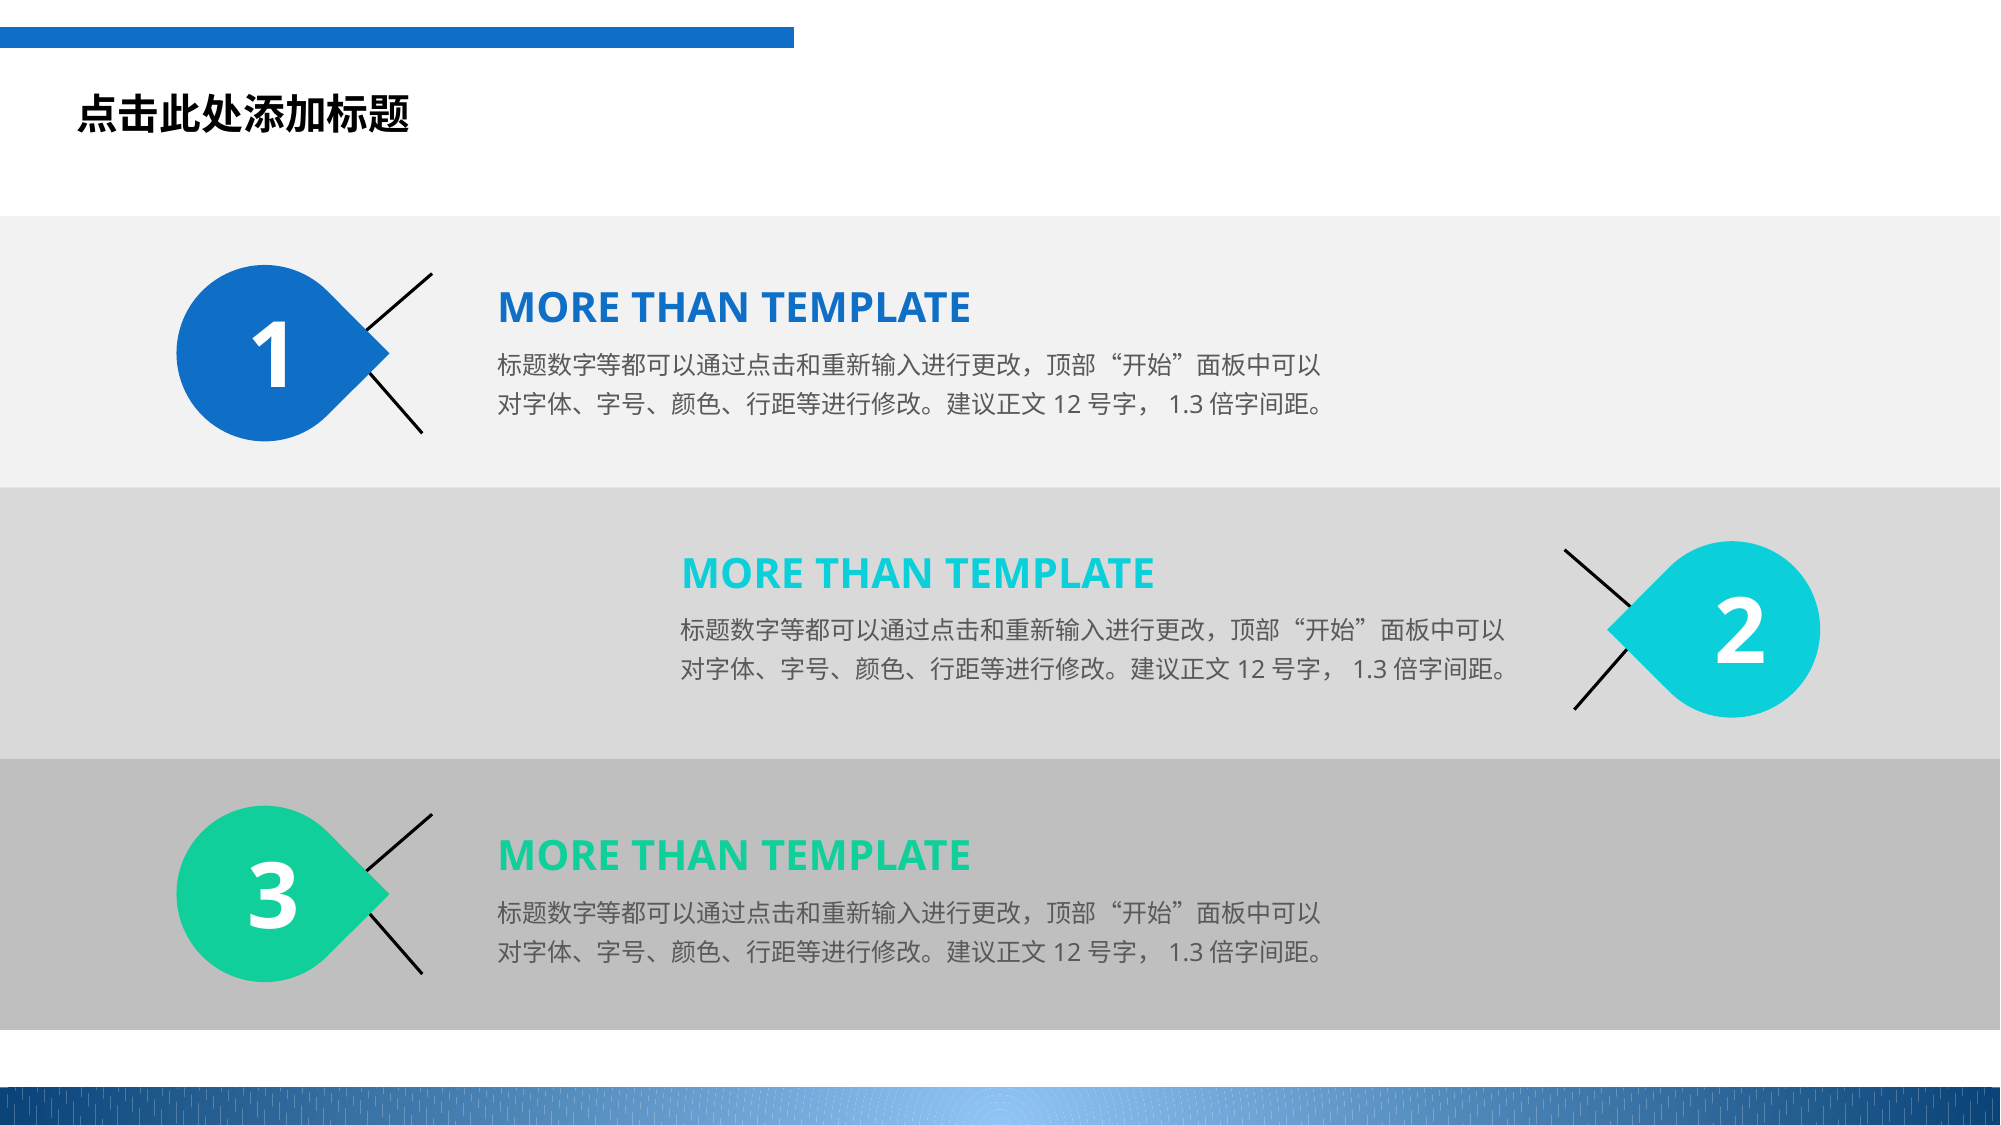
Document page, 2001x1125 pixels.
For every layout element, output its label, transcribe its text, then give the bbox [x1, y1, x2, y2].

text_box 标题数字等都可以通过点击和重新输入进行更改，顶部“开始”面板中可以对字体、字号、颜色、行距等进行修改。建议正文12号字，1.3倍字间距。 [482, 880, 1360, 974]
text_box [1564, 541, 1821, 718]
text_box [353, 814, 433, 974]
text_box 标题数字等都可以通过点击和重新输入进行更改，顶部“开始”面板中可以对字体、字号、颜色、行距等进行修改。建议正文12号字，1.3倍字间距。 [666, 598, 1544, 692]
text_box MORE THAN TEMPLATE [482, 821, 1196, 880]
text_box [0, 758, 2000, 1031]
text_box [176, 805, 353, 983]
text_box [0, 486, 2000, 758]
text_box [0, 215, 2000, 486]
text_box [353, 273, 433, 434]
text_box MORE THAN TEMPLATE [666, 539, 1380, 598]
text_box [176, 264, 353, 442]
text_box 标题数字等都可以通过点击和重新输入进行更改，顶部“开始”面板中可以对字体、字号、颜色、行距等进行修改。建议正文12号字，1.3倍字间距。 [482, 333, 1360, 426]
text_box MORE THAN TEMPLATE [482, 273, 1196, 333]
list 点击此处添加标题 [60, 72, 795, 161]
